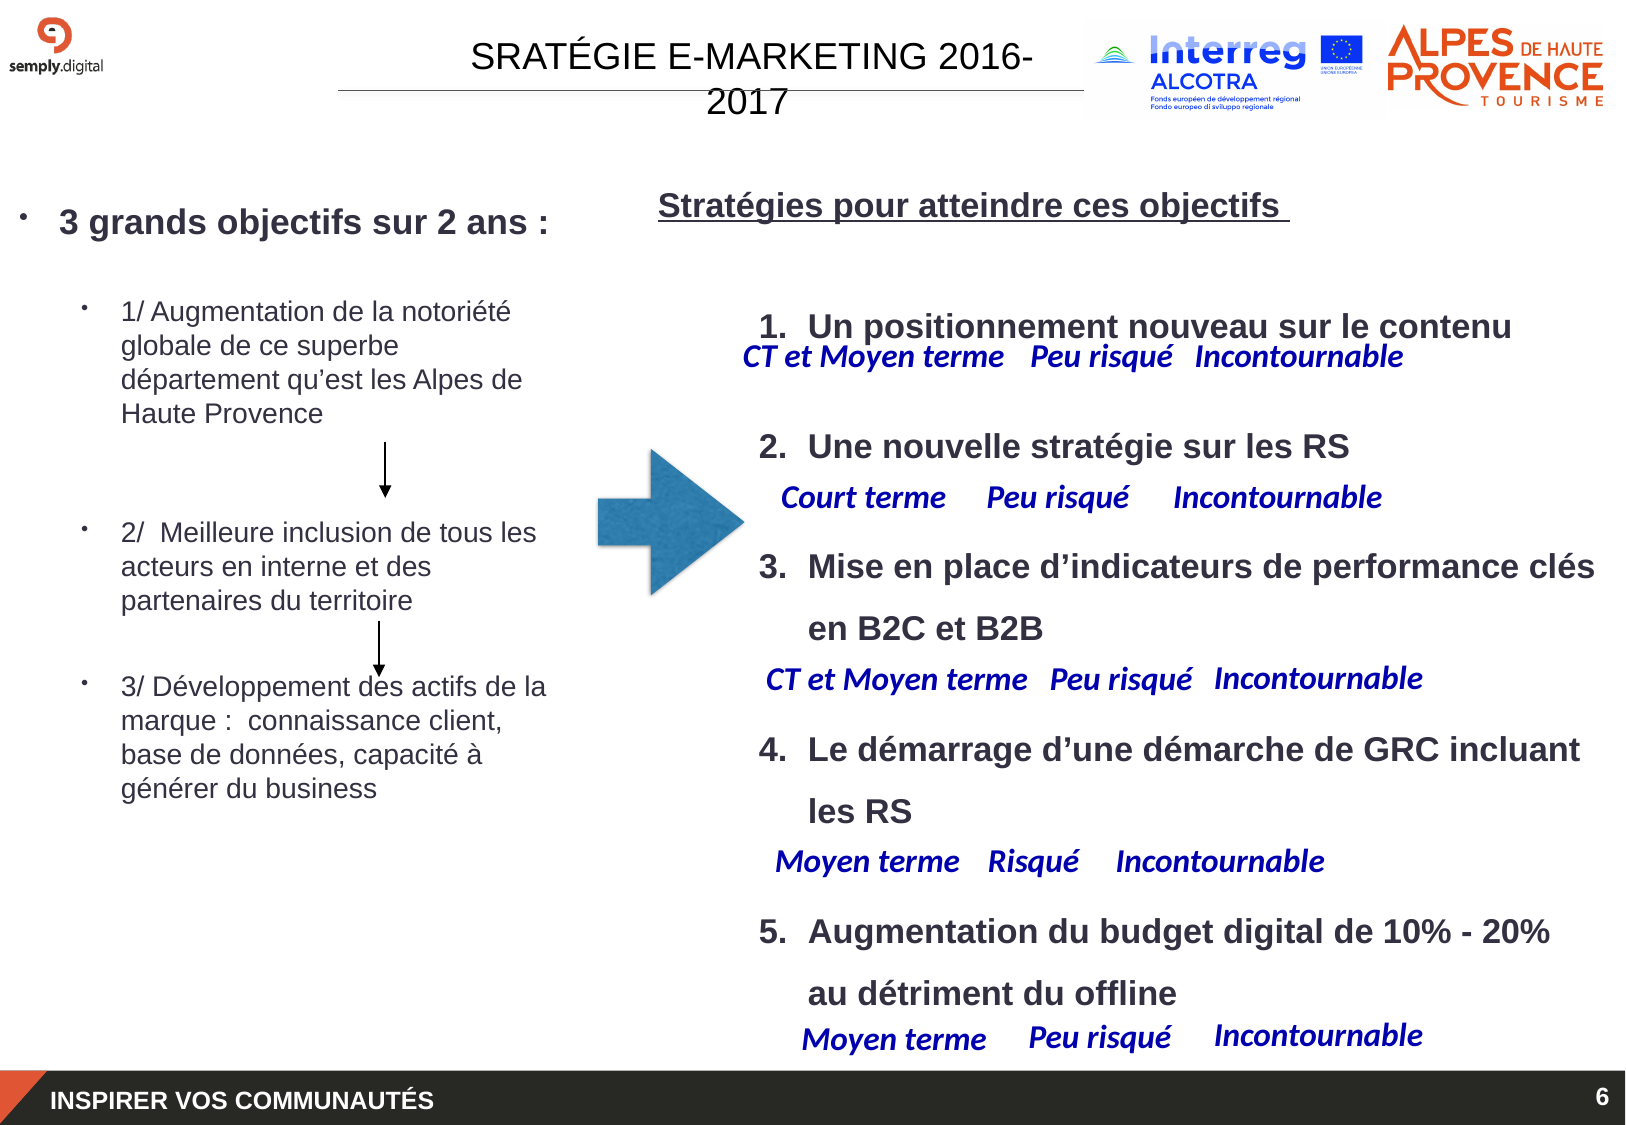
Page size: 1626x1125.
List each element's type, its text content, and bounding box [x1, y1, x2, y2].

text_box Incontournable [1107, 832, 1341, 887]
text_box Incontournable [1165, 467, 1391, 523]
text_box CT et Moyen terme [758, 649, 1036, 705]
text_box [598, 448, 745, 596]
text_box Moyen terme [767, 832, 968, 887]
text_box [379, 442, 392, 498]
text_box Peu risqué [1022, 326, 1181, 381]
picture [5, 10, 108, 81]
text_box Peu risqué [1042, 649, 1201, 705]
slide_number 6 [1588, 1074, 1617, 1116]
text_box Risqué [980, 832, 1095, 887]
text_box [372, 621, 386, 678]
text_box Incontournable [1187, 326, 1420, 381]
text_box Peu risqué [1020, 1008, 1179, 1063]
text_box CT et Moyen terme [735, 326, 1013, 381]
text_box Incontournable [1206, 1006, 1439, 1061]
text_box Moyen terme [793, 1010, 995, 1065]
picture [1388, 24, 1603, 108]
picture [1083, 18, 1386, 121]
text_box Court terme [773, 467, 962, 523]
text_box Incontournable [1206, 649, 1439, 704]
text_box Peu risqué [979, 467, 1137, 523]
text_box 3 grands objectifs sur 2 ans : 1/ Augmentation de la notoriété globale de ce superbe département qu’est les Alpes de Haute Provence 2/ Meilleure inclusion de tous les acteurs en interne et des partenaires du territoire 3/ Développement des actifs de la marque : connaissance client, base de données, capacité à générer du business [13, 192, 571, 968]
text_box Stratégies pour atteindre ces objectifs Un positionnement nouveau sur le contenu Une nouvelle stratégie sur les RS Mise en place d’indicateurs de performance clés en B2C et B2B Le démarrage d’une démarche de GRC incluant les RS Augmentation du budget digital de 10% - 20% au détriment du offline [652, 156, 1603, 1022]
